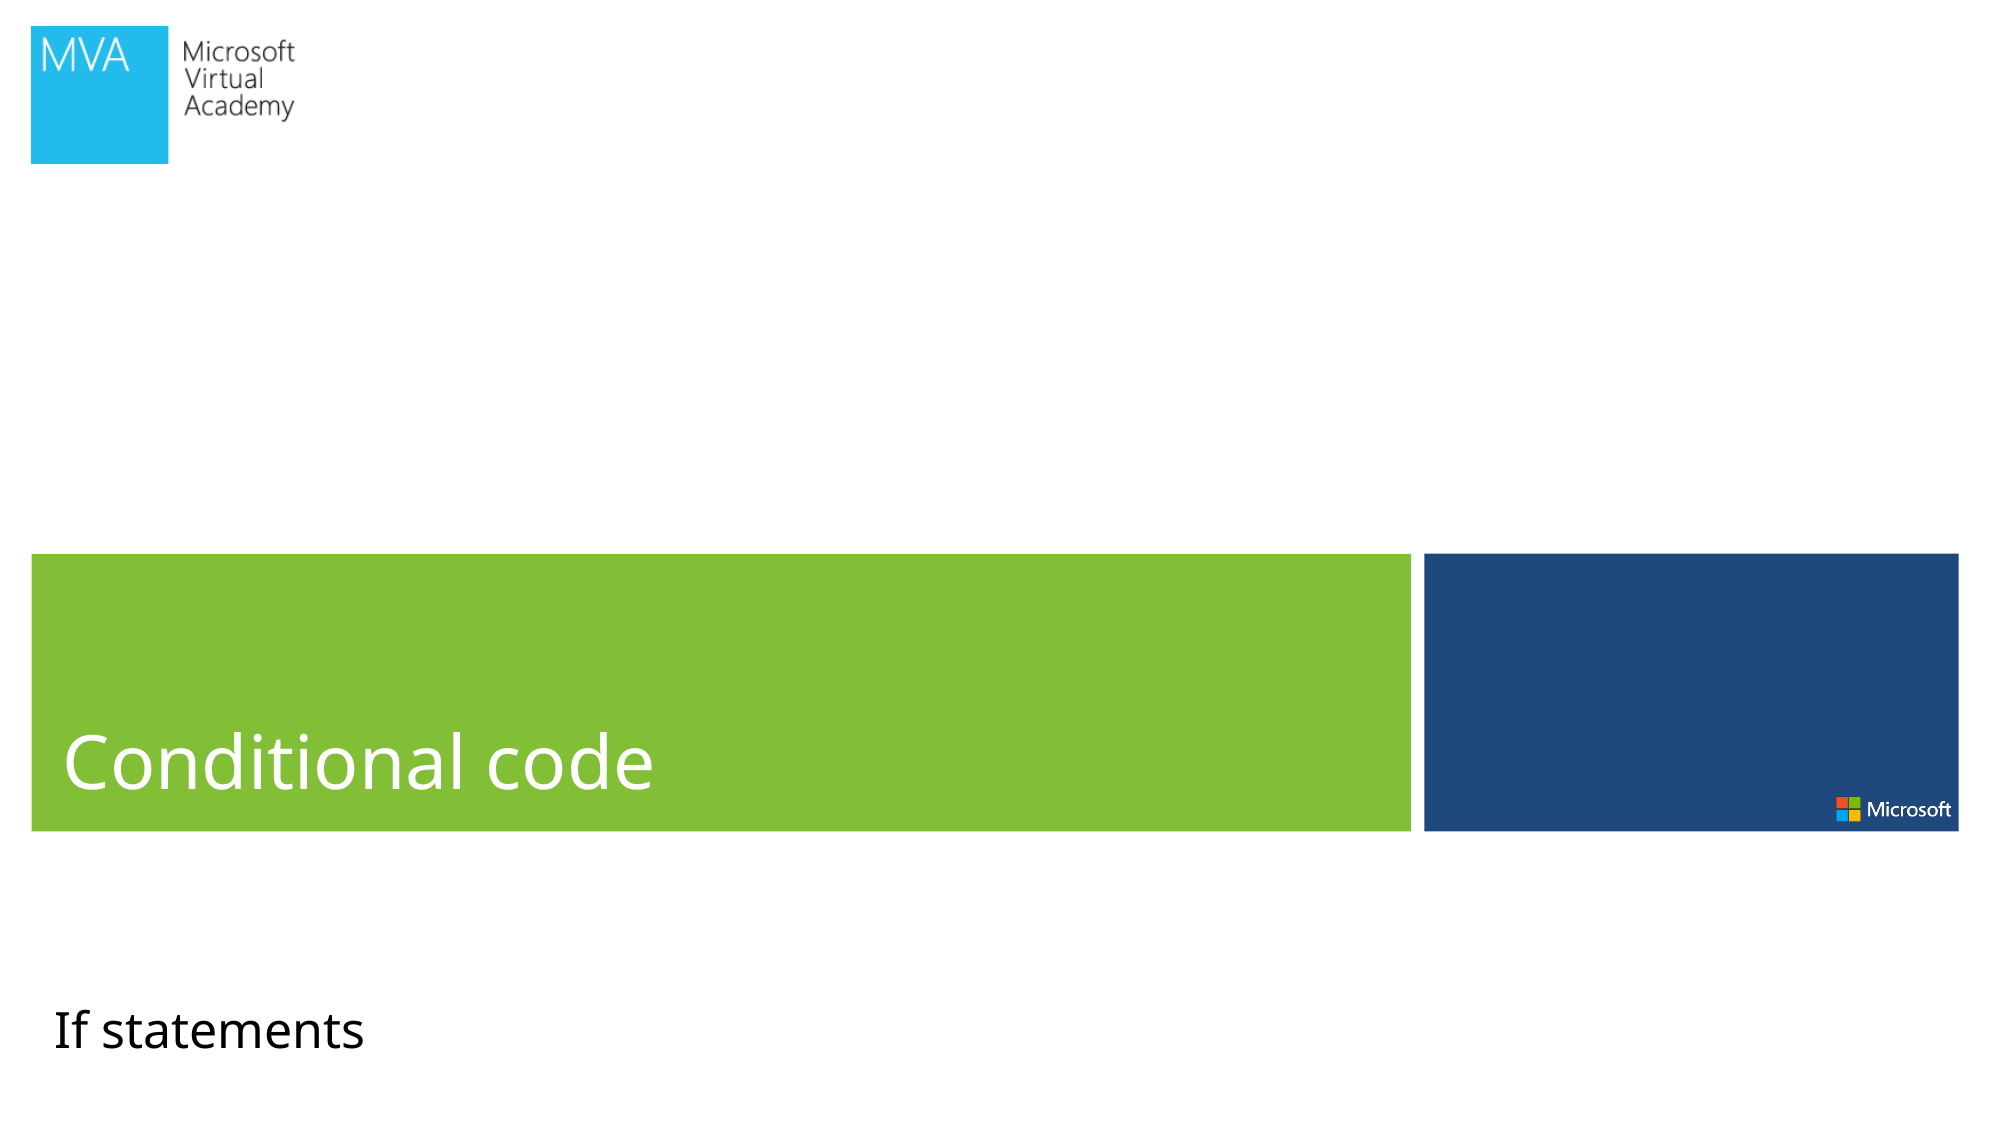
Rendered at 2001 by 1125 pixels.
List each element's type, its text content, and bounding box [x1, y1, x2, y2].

list Conditional code [47, 568, 1396, 813]
subtitle If statements [31, 841, 1412, 1082]
picture [31, 26, 374, 164]
picture [1834, 790, 1956, 827]
